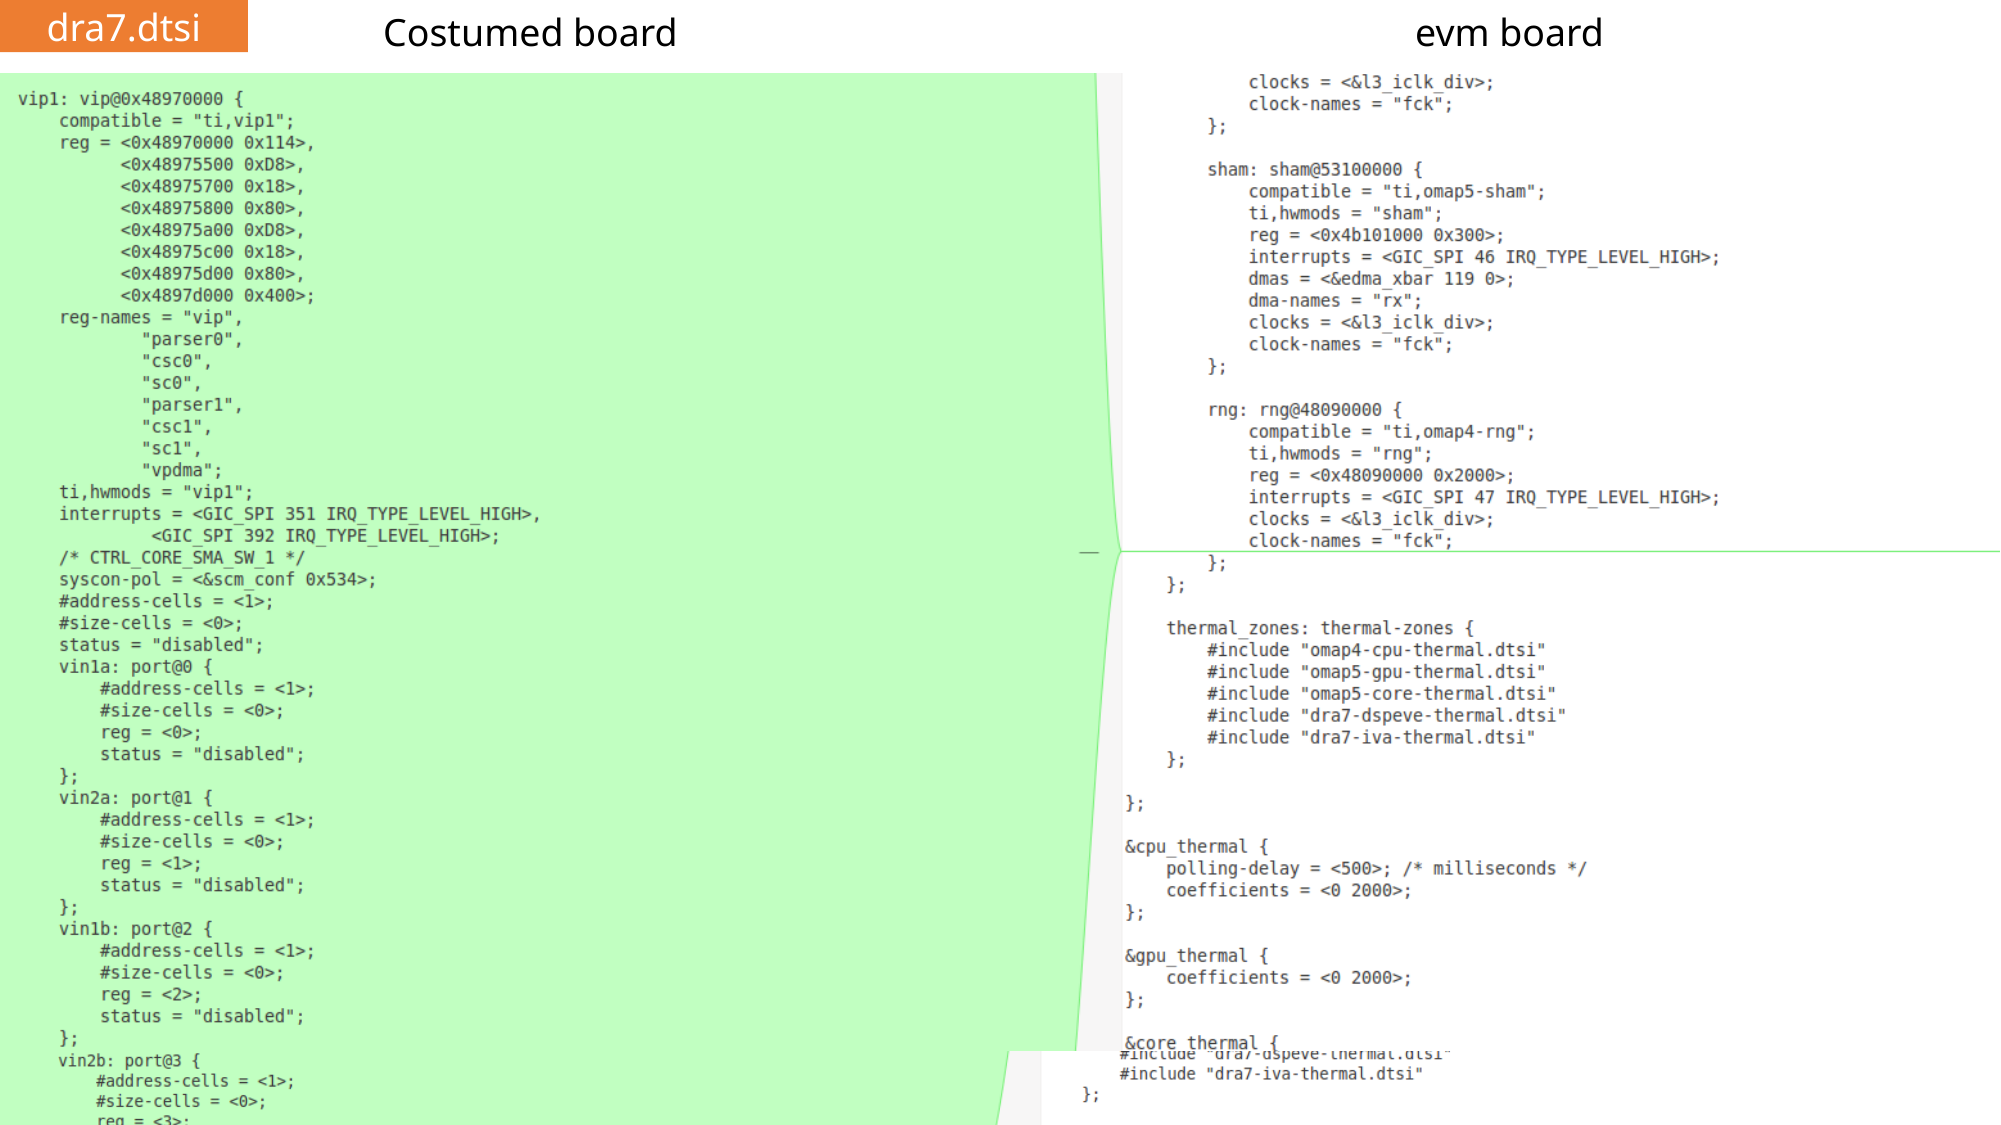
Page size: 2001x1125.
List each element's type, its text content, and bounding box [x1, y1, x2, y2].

text_box dra7.dtsi [0, 0, 249, 53]
picture [0, 73, 2000, 1125]
text_box Costumed board [368, 1, 710, 62]
text_box evm board [1400, 1, 1742, 62]
